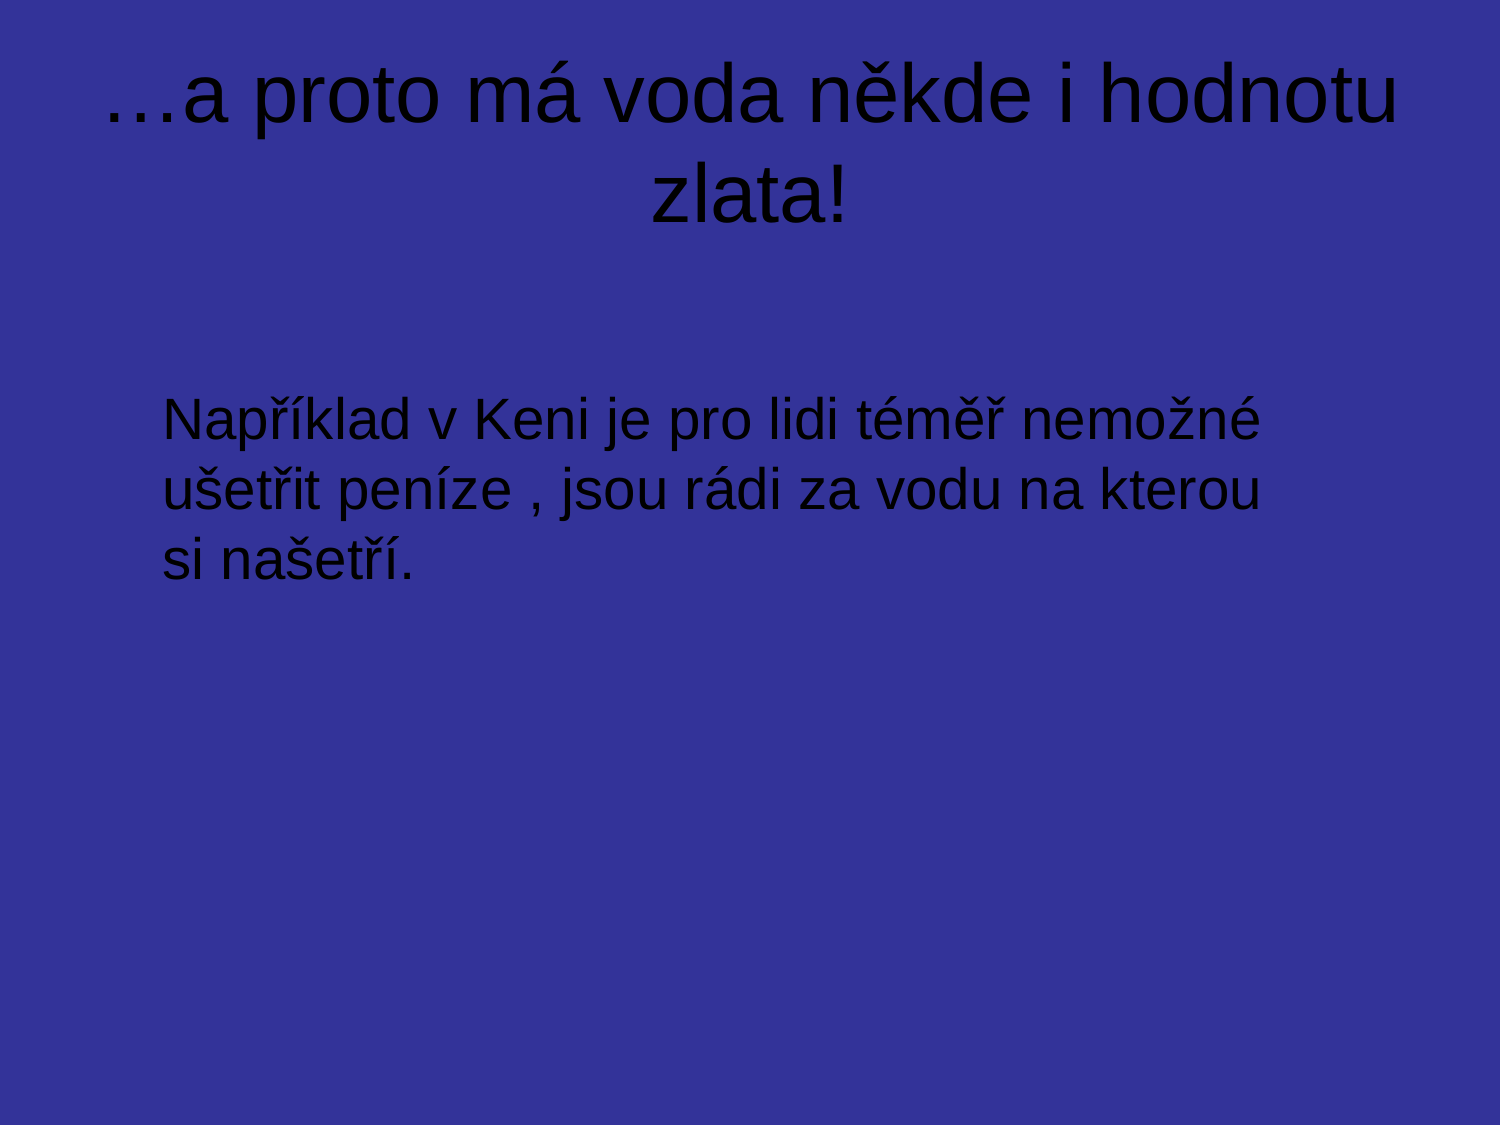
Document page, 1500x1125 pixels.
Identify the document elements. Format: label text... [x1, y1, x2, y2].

text_box Například v Keni je pro lidi téměř nemožné ušetřit peníze , jsou rádi za vodu na kterou si našetří. [147, 373, 1317, 599]
title …a proto má voda někde i hodnotu zlata! [74, 44, 1426, 233]
